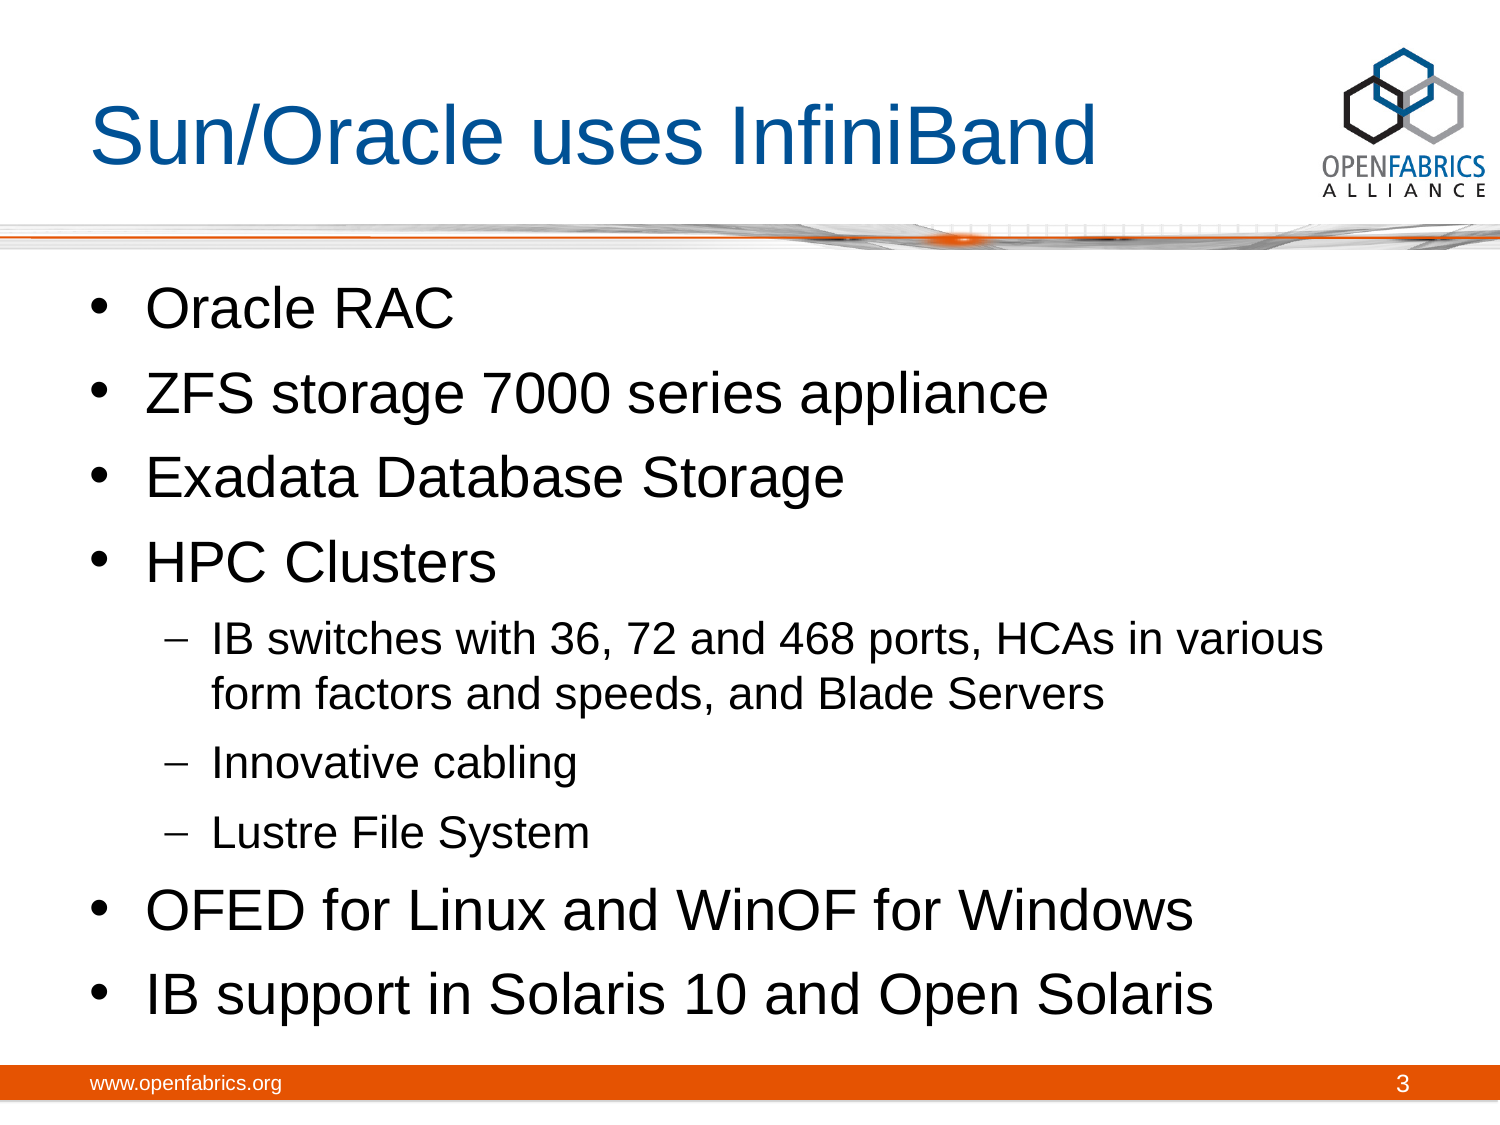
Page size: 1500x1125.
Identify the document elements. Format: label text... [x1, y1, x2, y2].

text_box Sun/Oracle uses InfiniBand [75, 37, 1300, 225]
text_box Oracle RAC ZFS storage 7000 series appliance Exadata Database Storage HPC Clusters IB switches with 36, 72 and 468 ports, HCAs in various form factors and speeds, and Blade Servers Innovative cabling Lustre File System OFED for Linux and WinOF for Windows IB support in Solaris 10 and Open Solaris [74, 262, 1425, 1025]
text_box www.openfabrics.org [75, 1052, 550, 1113]
picture [0, 239, 1500, 250]
picture [0, 224, 1500, 236]
text_box 3 [1074, 1052, 1425, 1113]
picture [1312, 37, 1494, 219]
